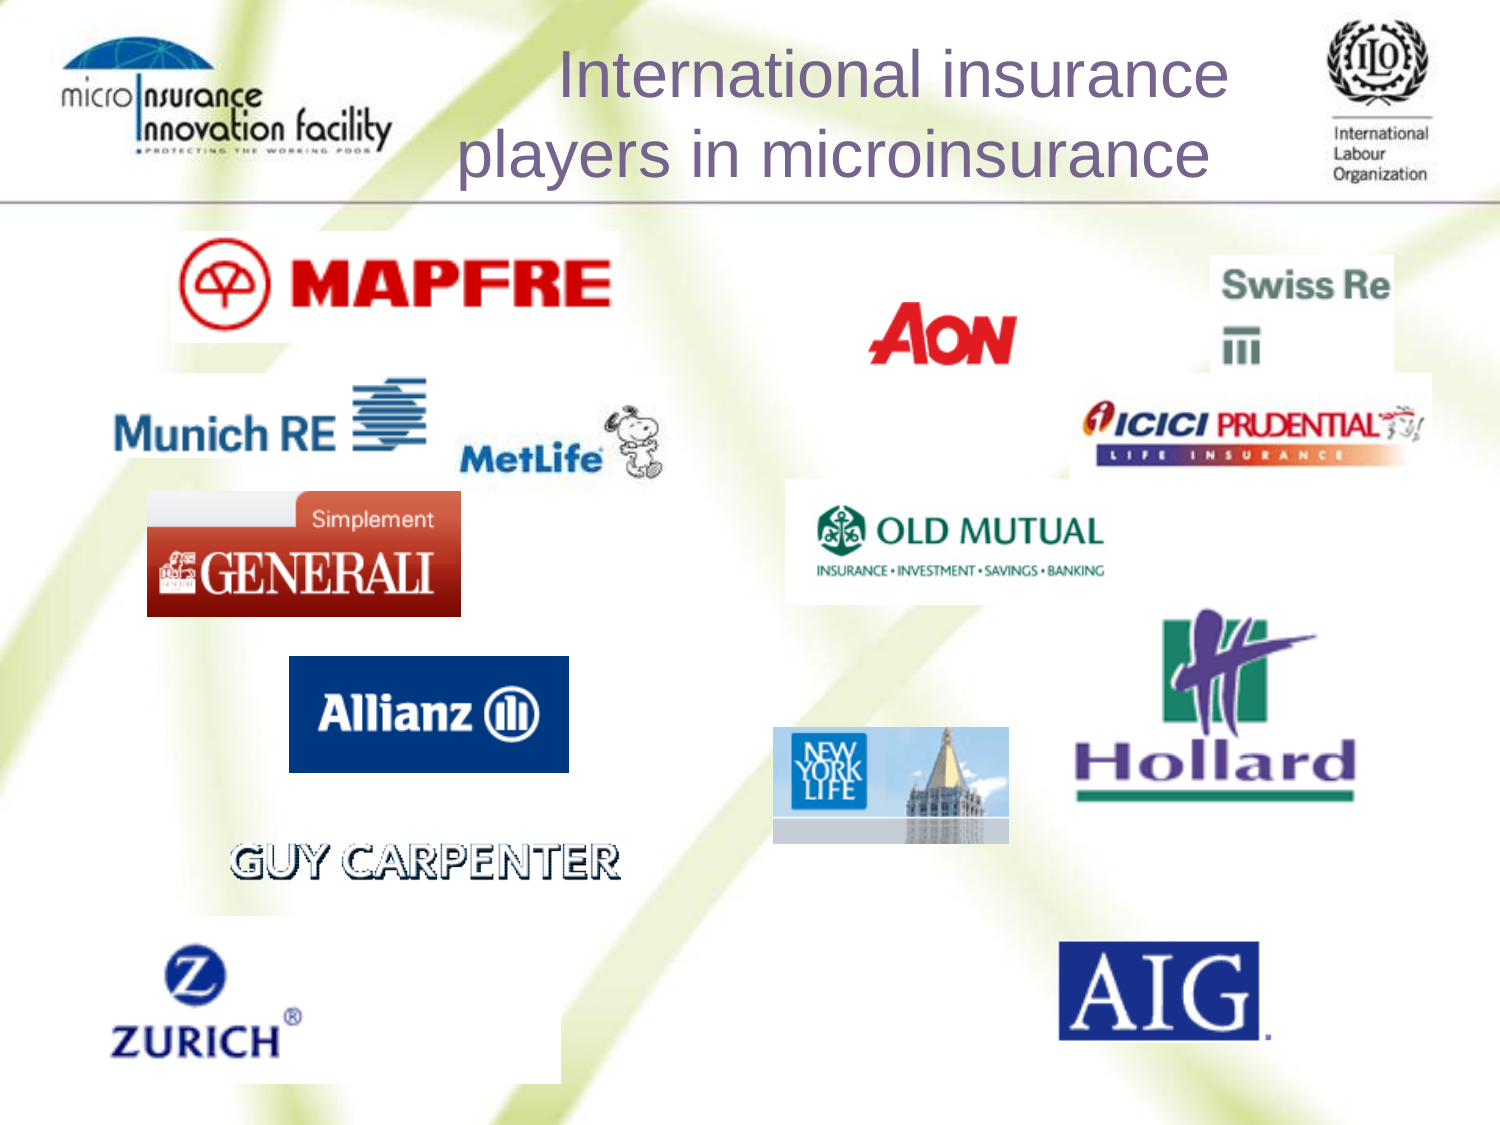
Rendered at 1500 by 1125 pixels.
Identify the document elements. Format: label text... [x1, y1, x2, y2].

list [229, 842, 621, 883]
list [773, 727, 1009, 844]
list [454, 377, 668, 534]
title International insurance players in microinsurance [419, 30, 1247, 191]
picture [0, 0, 1500, 1125]
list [785, 479, 1135, 605]
